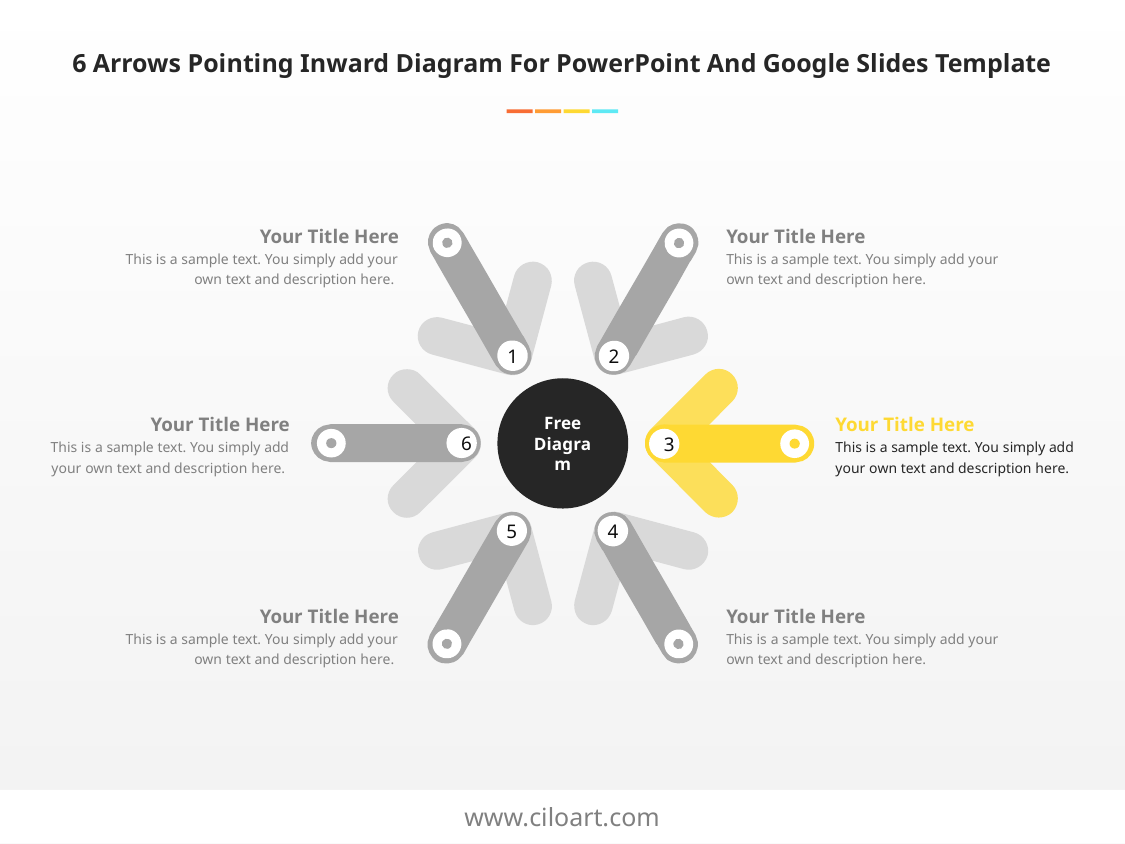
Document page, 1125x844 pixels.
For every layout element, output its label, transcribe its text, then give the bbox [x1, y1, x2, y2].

text_box Your Title Here This is a sample text. You simply add your own text and description here. [726, 599, 1024, 668]
title 6 Arrows Pointing Inward Diagram For PowerPoint And Google Slides Template [47, 21, 1078, 104]
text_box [642, 366, 815, 518]
text_box Free Diagram [497, 378, 629, 509]
text_box Your Title Here This is a sample text. You simply add your own text and description here. [101, 599, 399, 668]
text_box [310, 369, 483, 520]
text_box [573, 509, 711, 666]
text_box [416, 509, 555, 666]
text_box Your Title Here This is a sample text. You simply add your own text and description here. [835, 408, 1078, 476]
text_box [571, 221, 709, 378]
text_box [415, 221, 553, 378]
text_box Your Title Here This is a sample text. You simply add your own text and description here. [101, 219, 399, 288]
text_box Your Title Here This is a sample text. You simply add your own text and description here. [726, 219, 1024, 288]
text_box Your Title Here This is a sample text. You simply add your own text and description here. [47, 408, 290, 476]
